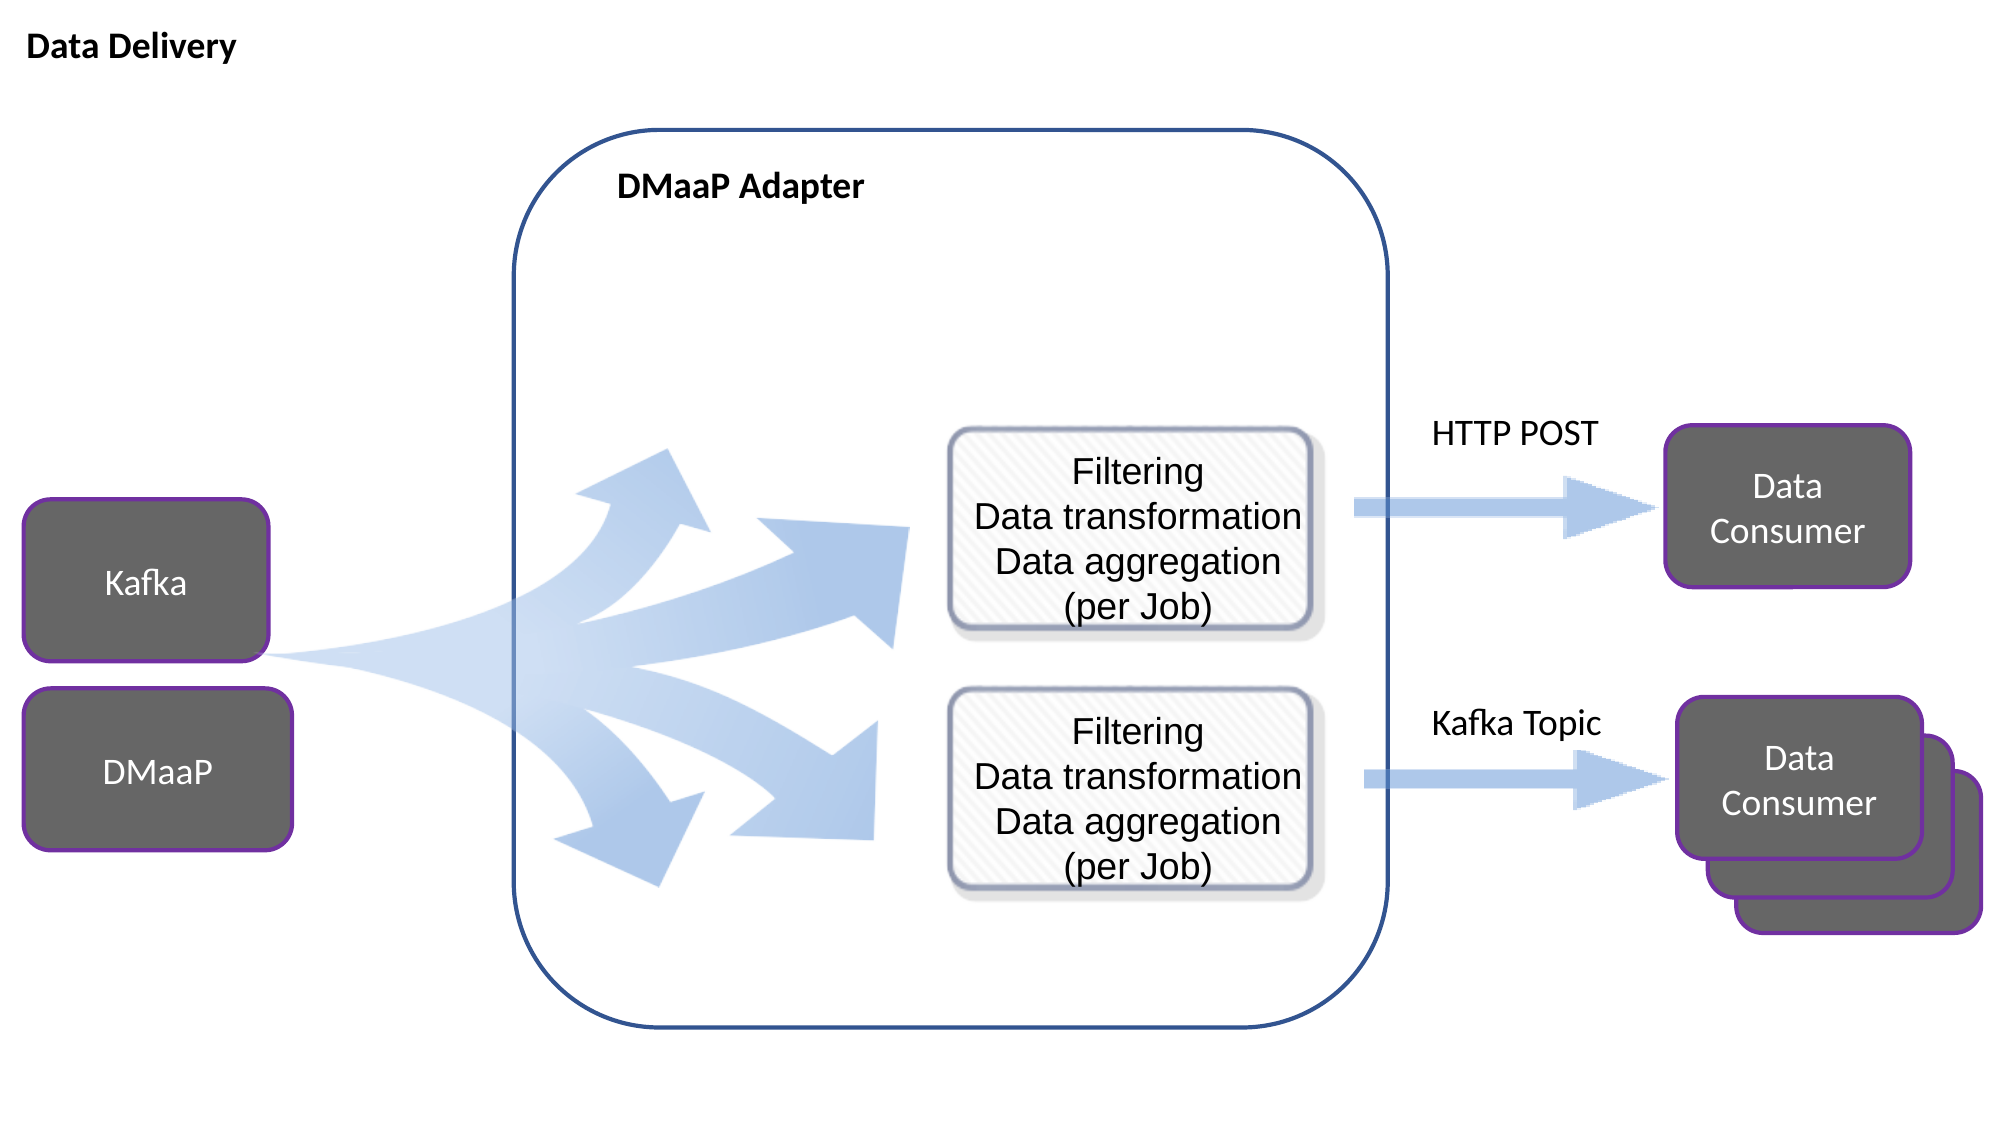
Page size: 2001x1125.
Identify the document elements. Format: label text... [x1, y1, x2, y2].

picture [253, 448, 910, 888]
text_box Filtering Data transformation Data aggregation (per Job) [930, 673, 1347, 922]
text_box DMaaP [21, 686, 248, 853]
text_box Data Consumer [1705, 733, 1955, 900]
text_box DMaaP Adaptor [511, 127, 1390, 1030]
text_box Kafka Topic [1417, 690, 1784, 742]
text_box Data Delivery [11, 13, 378, 73]
text_box Data Consumer [1675, 694, 1925, 861]
text_box Data Consumer [1663, 423, 1913, 590]
picture [1346, 472, 1668, 544]
text_box Data Consumer [1734, 768, 1984, 936]
text_box Kafka [21, 497, 248, 664]
text_box Filtering Data transformation Data aggregation (per Job) [930, 413, 1347, 662]
picture [1355, 743, 1678, 816]
text_box HTTP POST [1417, 400, 1784, 461]
text_box DMaaP Adapter [602, 153, 969, 214]
